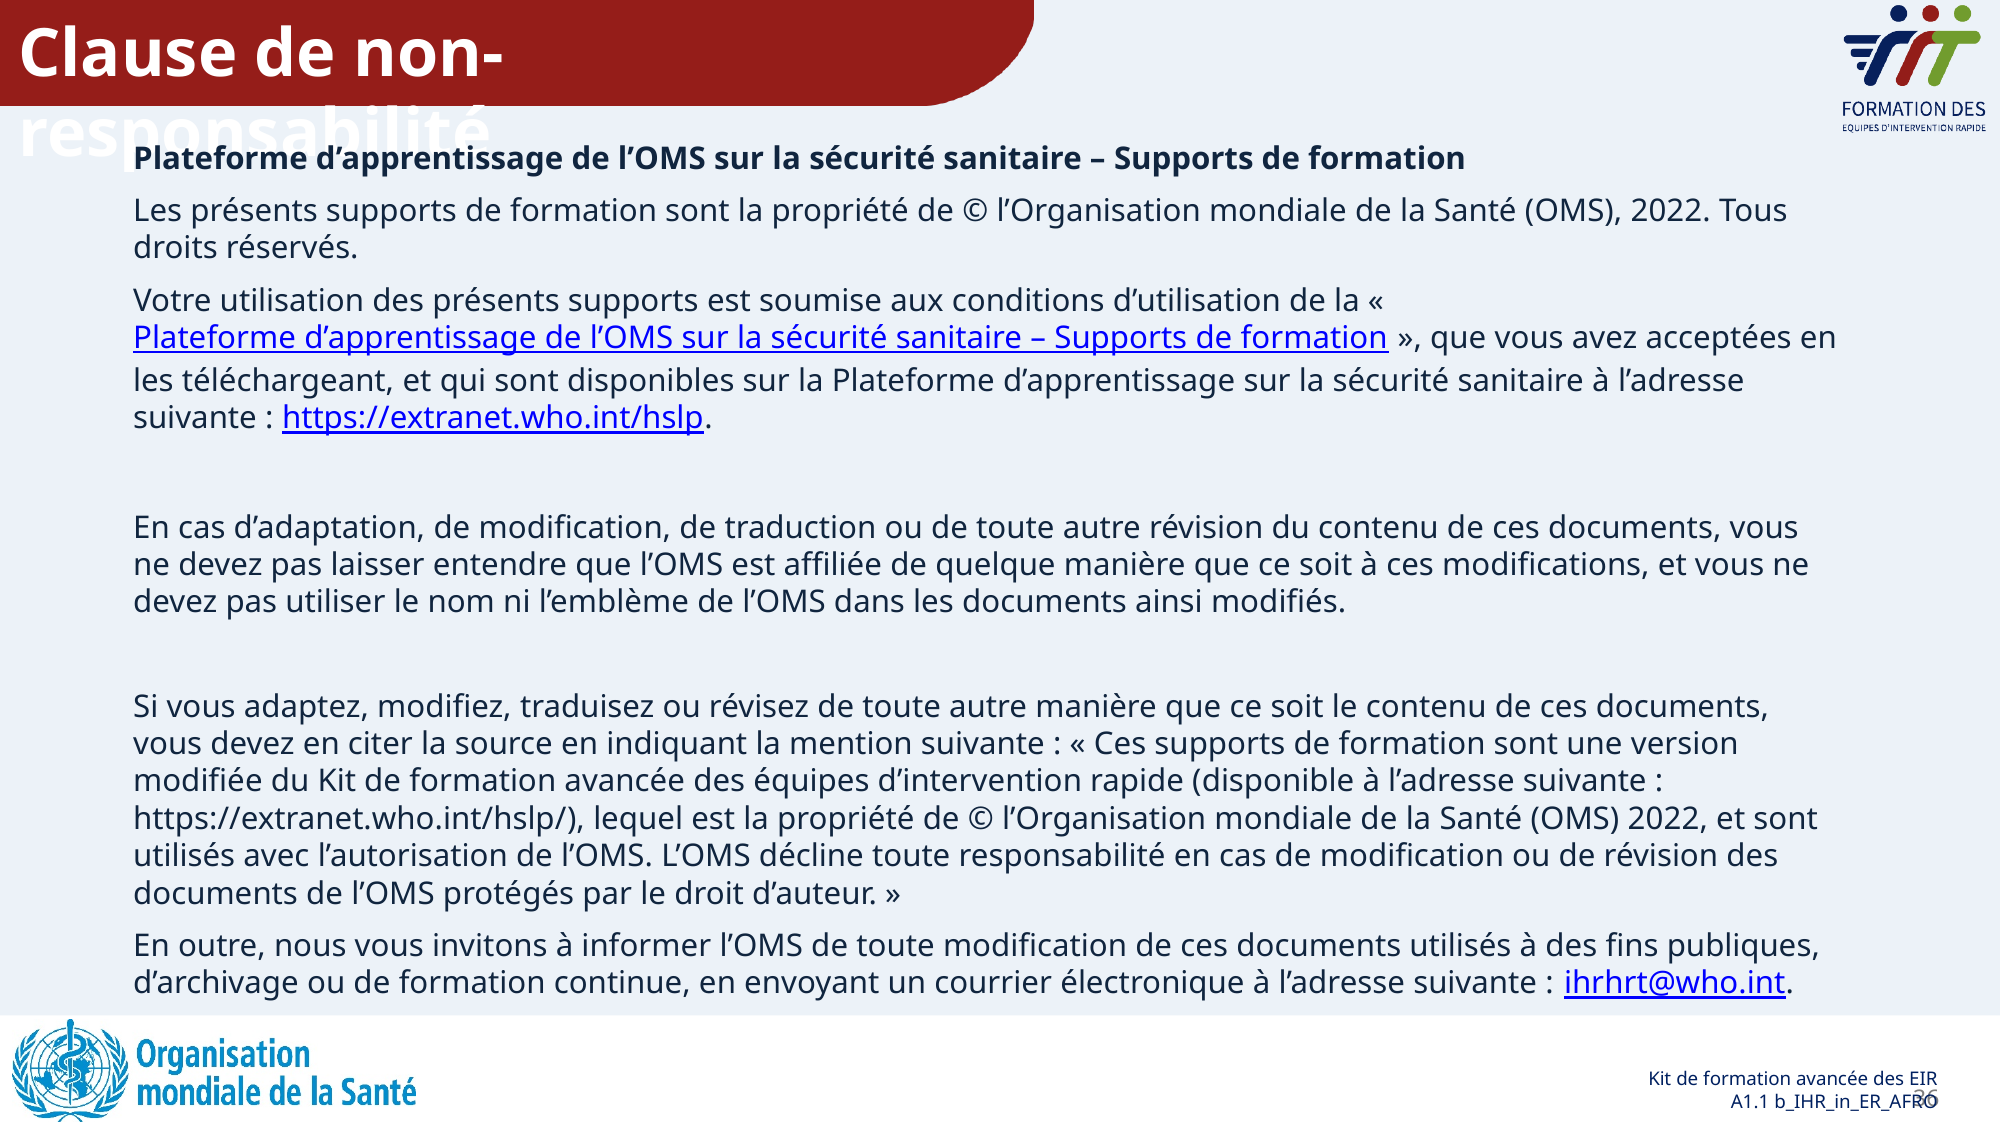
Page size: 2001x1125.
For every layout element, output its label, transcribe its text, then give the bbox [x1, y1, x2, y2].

picture [0, 0, 1034, 106]
picture [12, 1019, 416, 1122]
picture [73, 1038, 80, 1050]
list Plateforme d’apprentissage de l’OMS sur la sécurité sanitaire – Supports de formation Les présents supports de formation sont la propriété de © l’Organisation mondiale de la Santé (OMS), 2022. Tous droits réservés. Votre utilisation des présents supports est soumise aux conditions d’utilisation de la « Plateforme d’apprentissage de l’OMS sur la sécurité sanitaire – Supports de formation », que vous avez acceptées en les téléchargeant, et qui sont disponibles sur la Plateforme d’apprentissage sur la sécurité sanitaire à l’adresse suivante : https://extranet.who.int/hslp. En cas d’adaptation, de modification, de traduction ou de toute autre révision du contenu de ces documents, vous ne devez pas laisser entendre que l’OMS est affiliée de quelque manière que ce soit à ces modifications, et vous ne devez pas utiliser le nom ni l’emblème de l’OMS dans les documents ainsi modifiés. Si vous adaptez, modifiez, traduisez ou révisez de toute autre manière que ce soit le contenu de ces documents, vous devez en citer la source en indiquant la mention suivante : « Ces supports de formation sont une version modifiée du Kit de formation avancée des équipes d’intervention rapide (disponible à l’adresse suivante : https://extranet.who.int/hslp/), lequel est la propriété de © l’Organisation mondiale de la Santé (OMS) 2022, et sont utilisés avec l’autorisation de l’OMS. L’OMS décline toute responsabilité en cas de modification ou de révision des documents de l’OMS protégés par le droit d’auteur. » En outre, nous vous invitons à informer l’OMS de toute modification de ces documents utilisés à des fins publiques, d’archivage ou de formation continue, en envoyant un courrier électronique à l’adresse suivante : ihrhrt@who.int. [130, 137, 1846, 993]
picture [1842, 4, 1986, 133]
